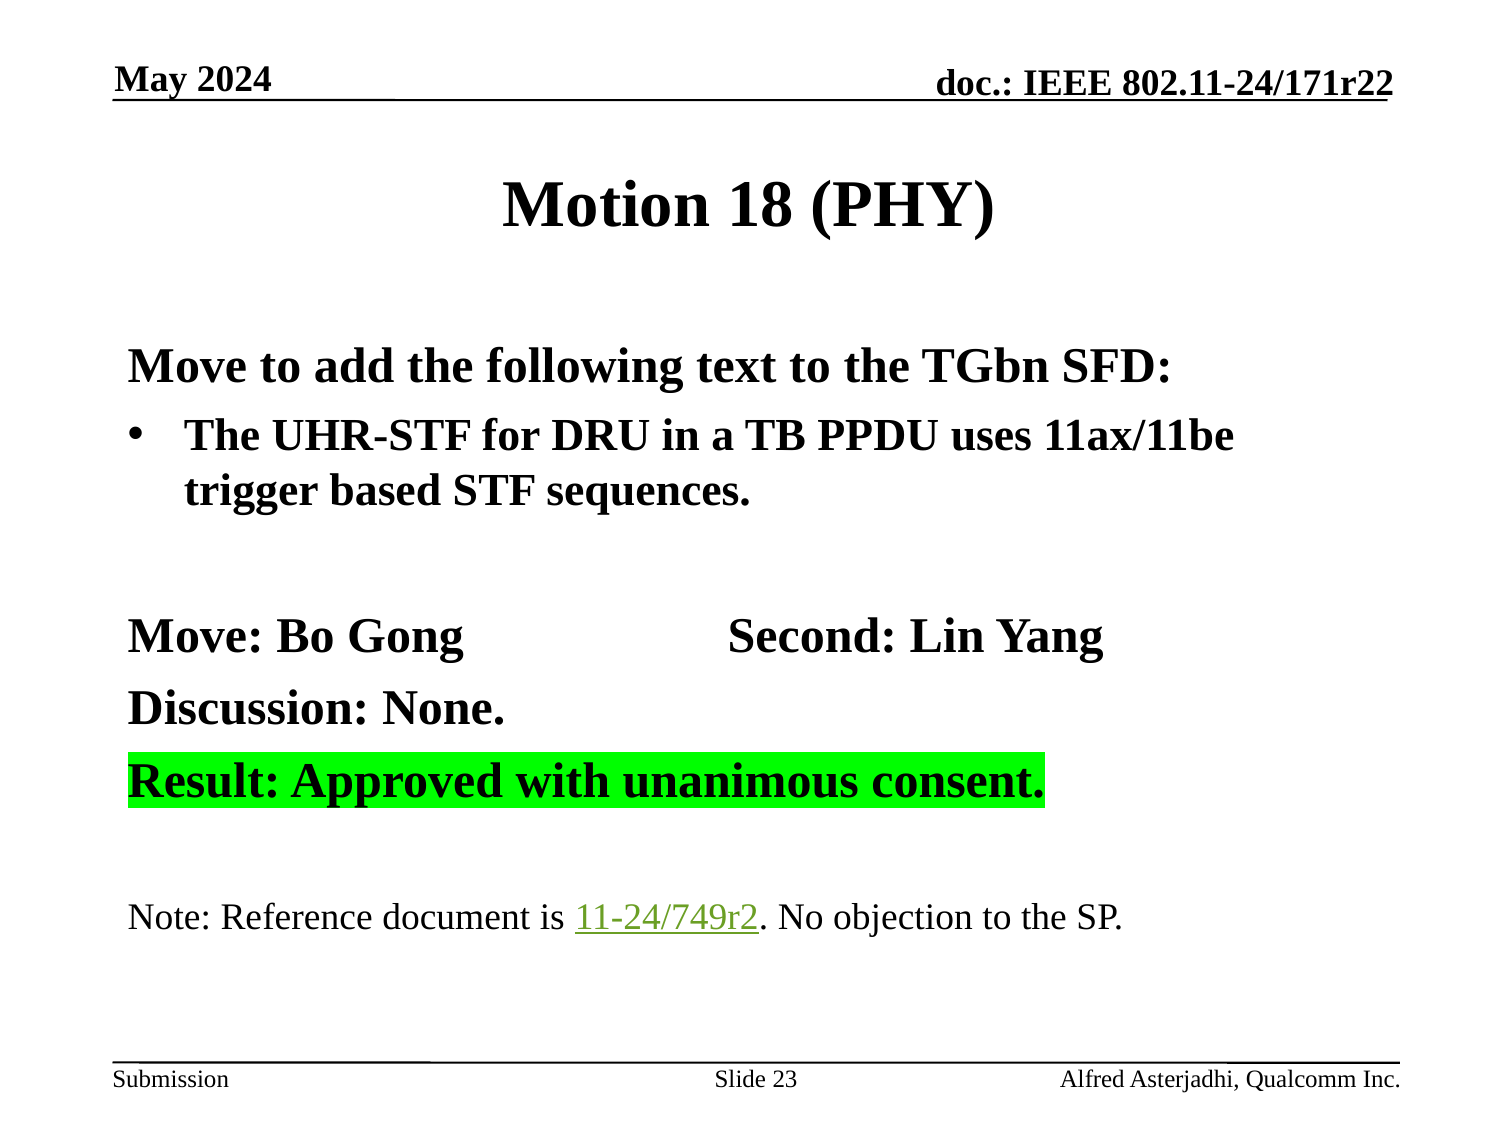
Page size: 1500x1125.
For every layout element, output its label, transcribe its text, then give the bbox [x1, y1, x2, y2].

list Move to add the following text to the TGbn SFD: The UHR-STF for DRU in a TB PPDU uses 11ax/11be trigger based STF sequences. Move: Bo Gong Second: Lin Yang Discussion: None. Result: Approved with unanimous consent. Note: Reference document is 11-24/749r2. No objection to the SP. [112, 324, 1388, 1000]
footer Alfred Asterjadhi, Qualcomm Inc. [878, 1061, 1402, 1093]
title Motion 18 (PHY) [112, 112, 1388, 288]
slide_number Slide 23 [712, 1061, 800, 1123]
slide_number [114, 54, 423, 100]
